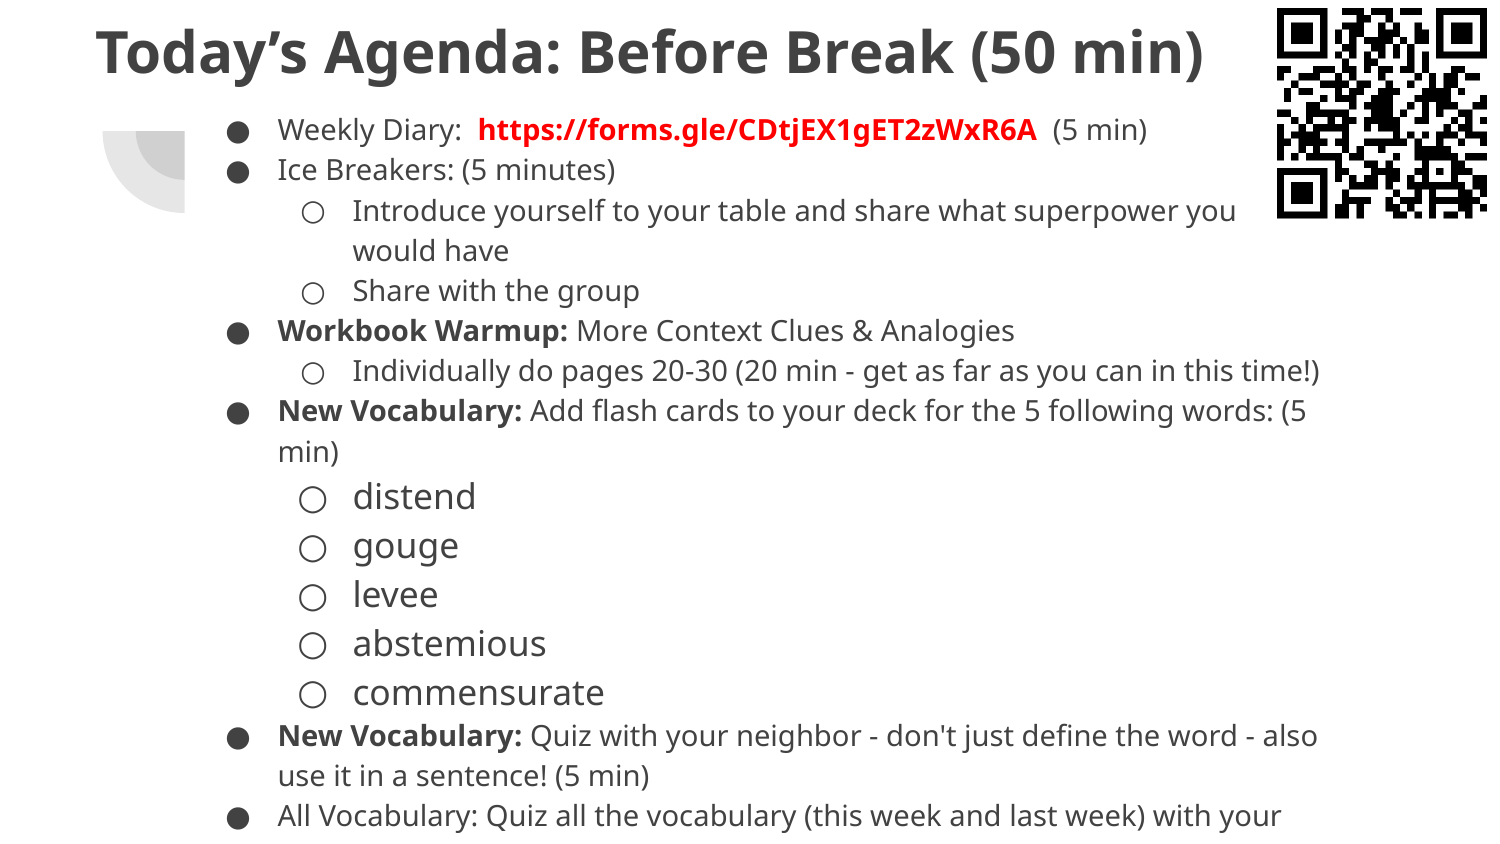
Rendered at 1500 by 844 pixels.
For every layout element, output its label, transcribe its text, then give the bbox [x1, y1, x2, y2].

list Weekly Diary: https://forms.gle/CDtjEX1gET2zWxR6A (5 min) Ice Breakers: (5 minutes) Introduce yourself to your table and share what superpower you would have Share with the group Workbook Warmup: More Context Clues & Analogies Individually do pages 20-30 (20 min - get as far as you can in this time!) New Vocabulary: Add flash cards to your deck for the 5 following words: (5 min) distend gouge levee abstemious commensurate New Vocabulary: Quiz with your neighbor - don't just define the word - also use it in a sentence! (5 min) All Vocabulary: Quiz all the vocabulary (this week and last week) with your neighbor (10 min) [112, 91, 1346, 671]
title Today’s Agenda: Before Break (50 min) [80, 0, 1235, 164]
picture [1262, 0, 1500, 228]
